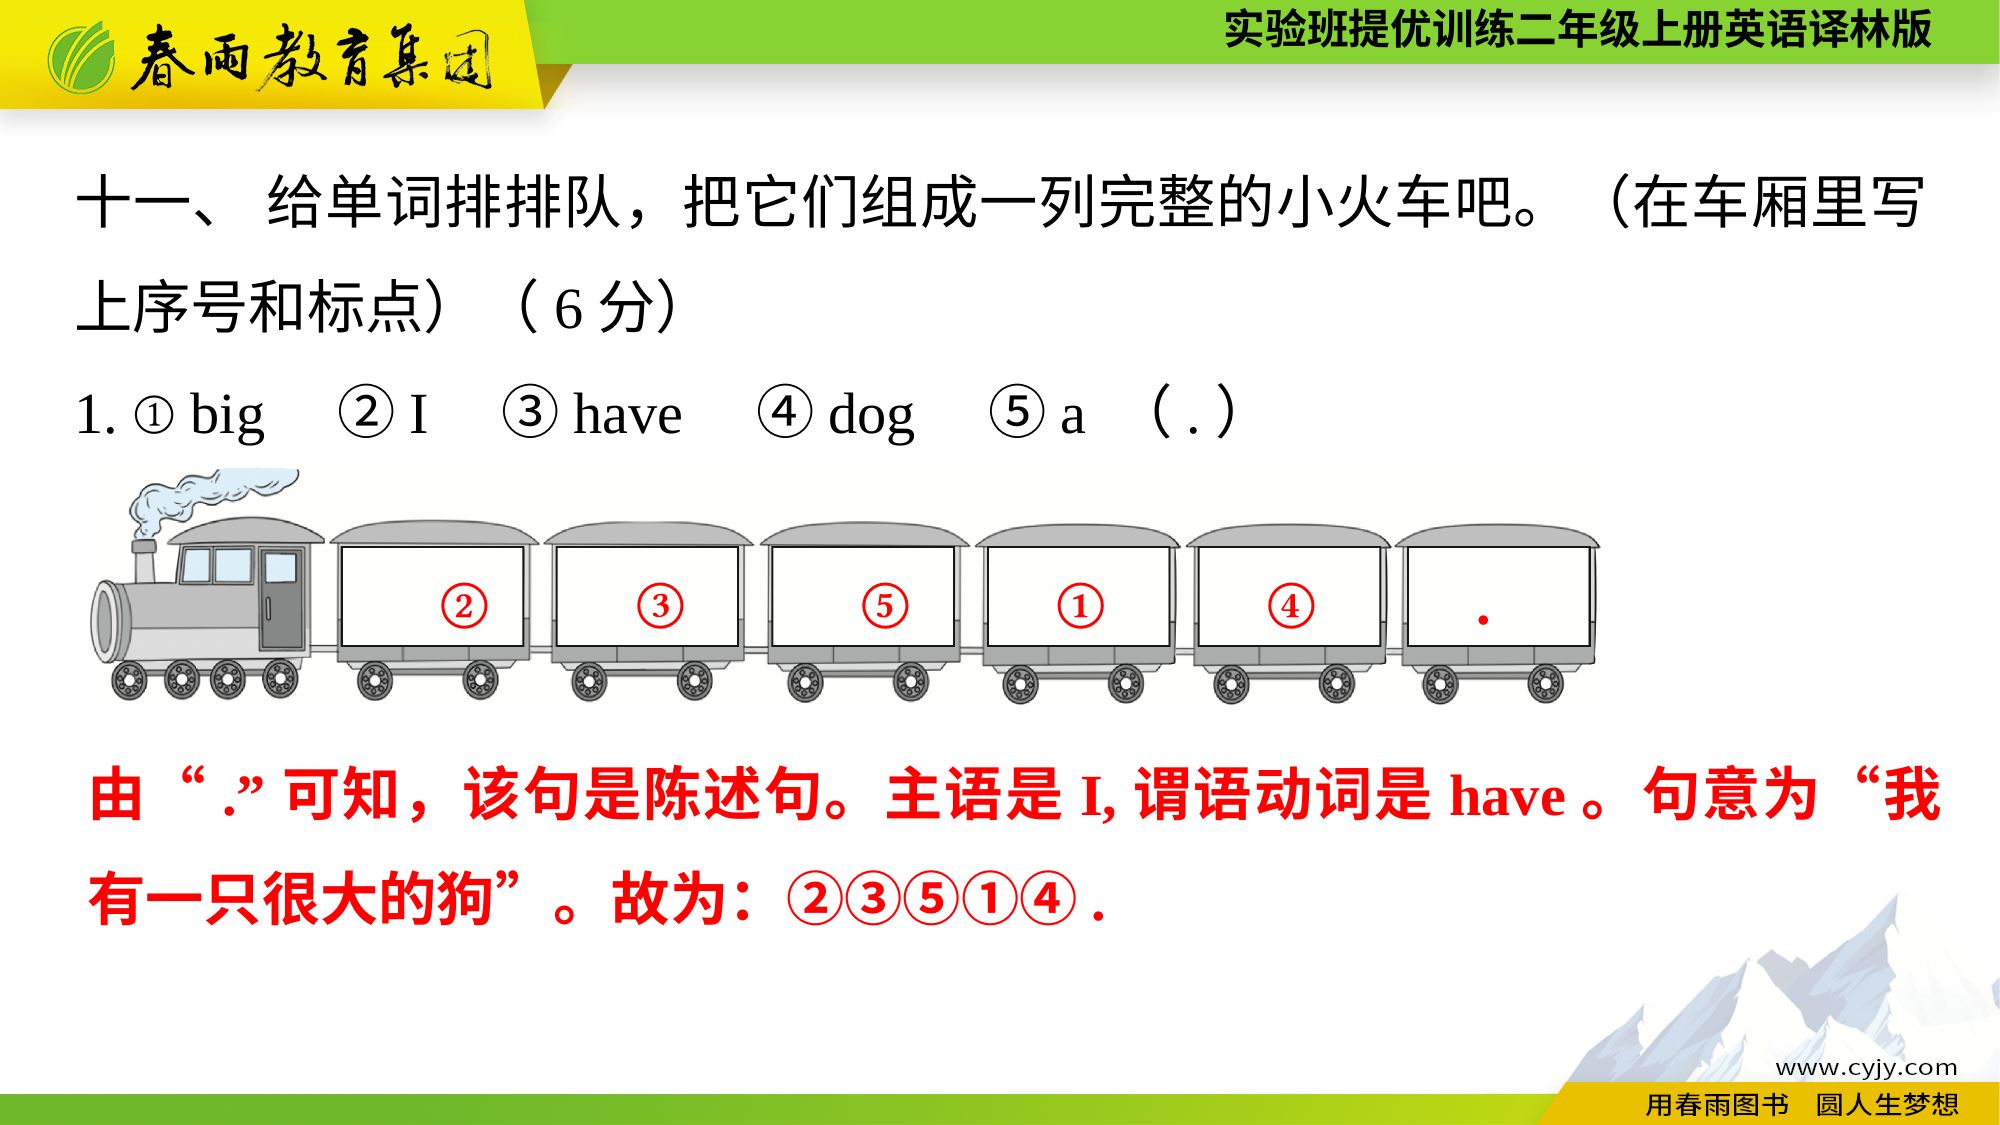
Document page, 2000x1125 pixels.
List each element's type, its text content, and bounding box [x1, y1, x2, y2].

text_box 由“.”可知，该句是陈述句。主语是I,谓语动词是have。句意为“我有一只很大的狗”。故为：②③⑤①④. [72, 714, 1957, 940]
list 十一、 给单词排排队，把它们组成一列完整的小火车吧。（在车厢里写上序号和标点）（6分） 1. ①big ②I ③have ④dog ⑤a （.） [59, 122, 1944, 443]
picture [0, 0, 2000, 1125]
